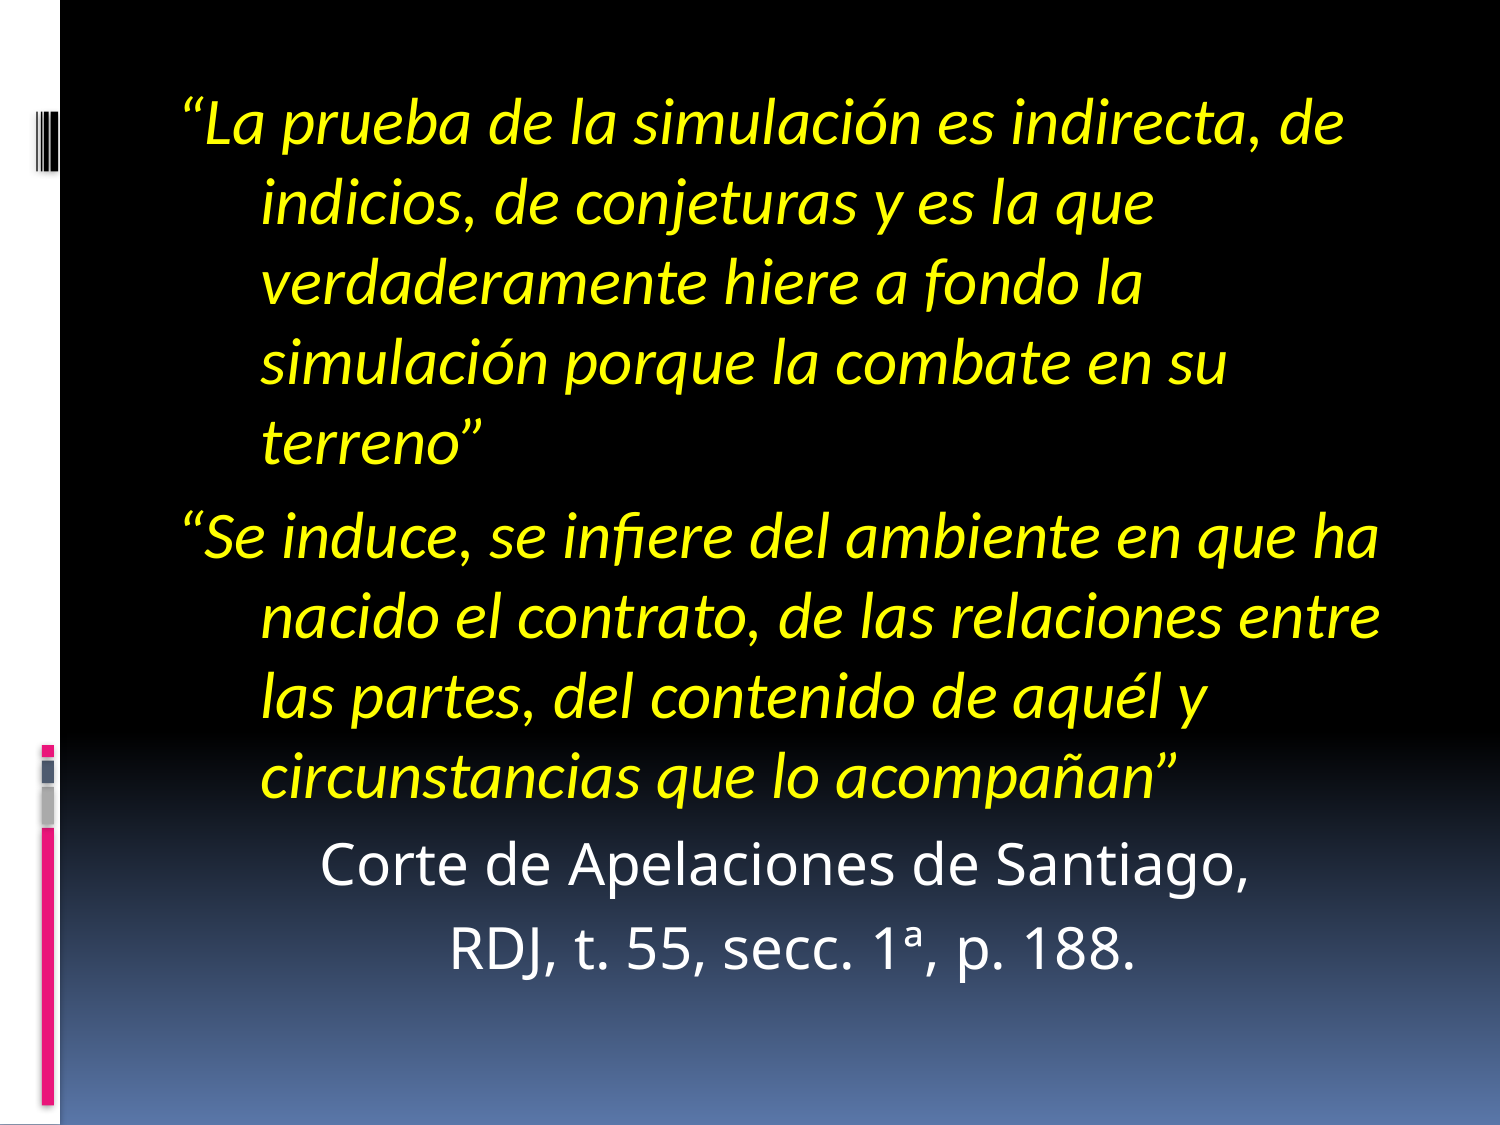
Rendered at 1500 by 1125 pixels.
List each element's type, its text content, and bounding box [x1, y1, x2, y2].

list “La prueba de la simulación es indirecta, de indicios, de conjeturas y es la que verdaderamente hiere a fondo la simulación porque la combate en su terreno” “Se induce, se infiere del ambiente en que ha nacido el contrato, de las relaciones entre las partes, del contenido de aquél y circunstancias que lo acompañan” Corte de Apelaciones de Santiago, RDJ, t. 55, secc. 1ª, p. 188. [149, 70, 1426, 1043]
